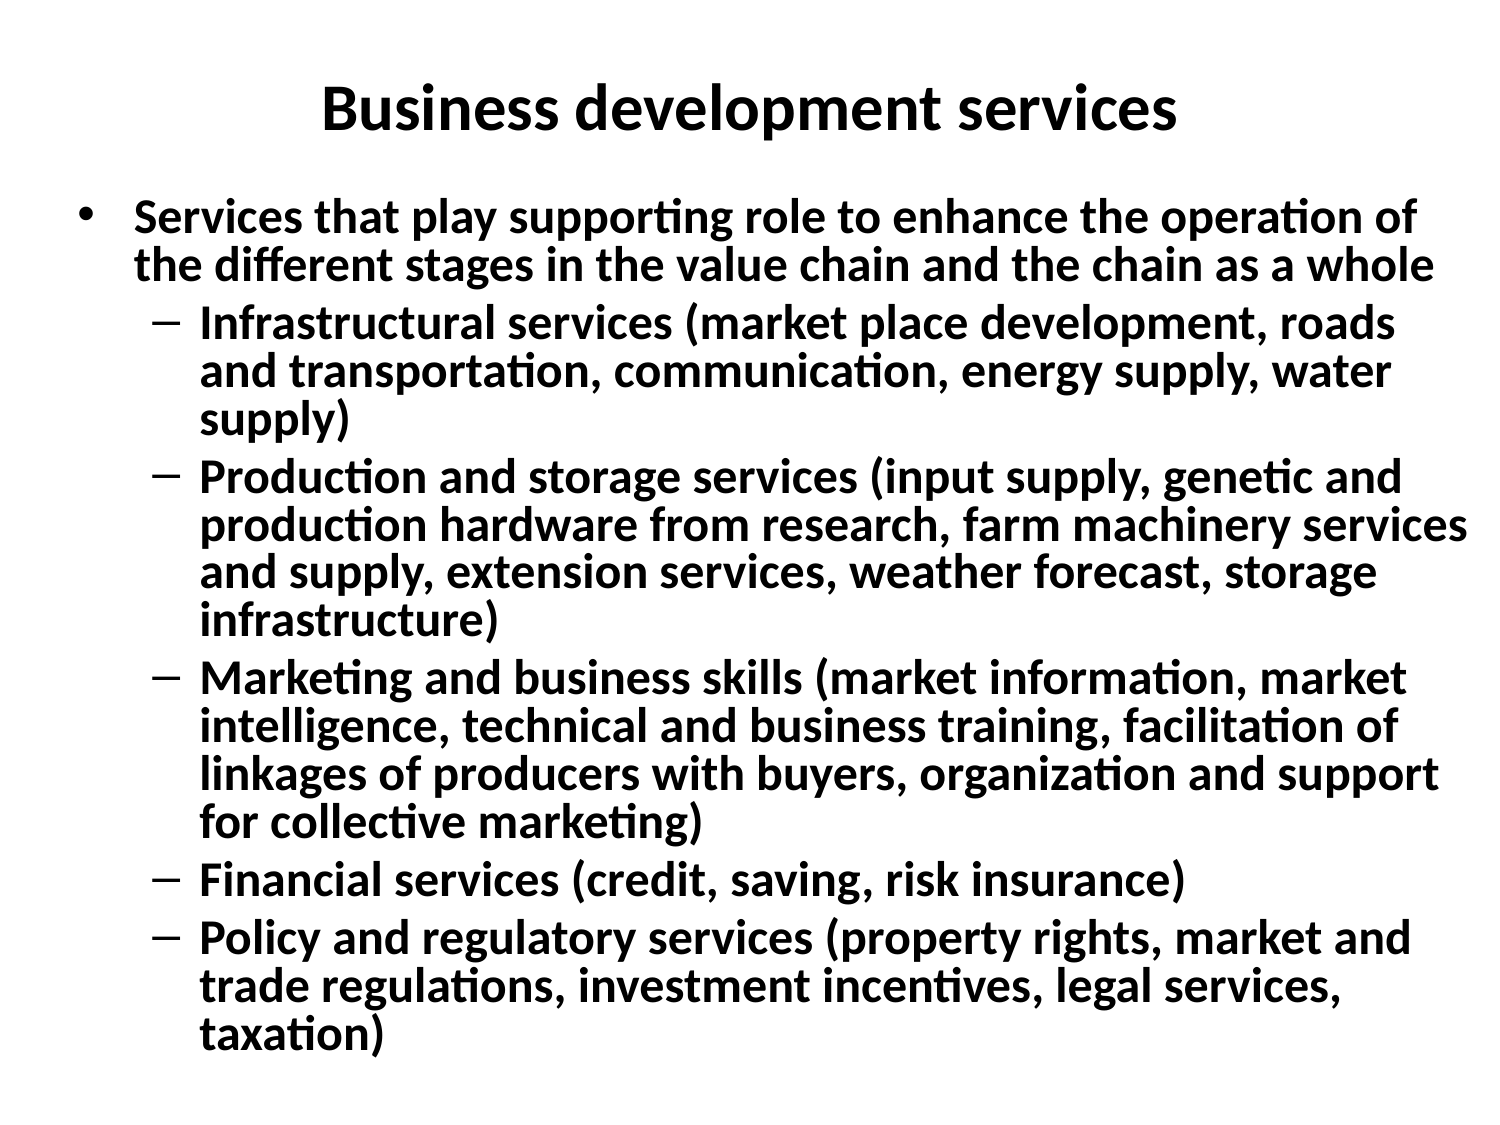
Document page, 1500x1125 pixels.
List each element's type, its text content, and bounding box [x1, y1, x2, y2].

title Business development services [75, 45, 1425, 163]
list Services that play supporting role to enhance the operation of the different stages in the value chain and the chain as a whole Infrastructural services (market place development, roads and transportation, communication, energy supply, water supply) Production and storage services (input supply, genetic and production hardware from research, farm machinery services and supply, extension services, weather forecast, storage infrastructure) Marketing and business skills (market information, market intelligence, technical and business training, facilitation of linkages of producers with buyers, organization and support for collective marketing) Financial services (credit, saving, risk insurance) Policy and regulatory services (property rights, market and trade regulations, investment incentives, legal services, taxation) [62, 187, 1498, 1100]
